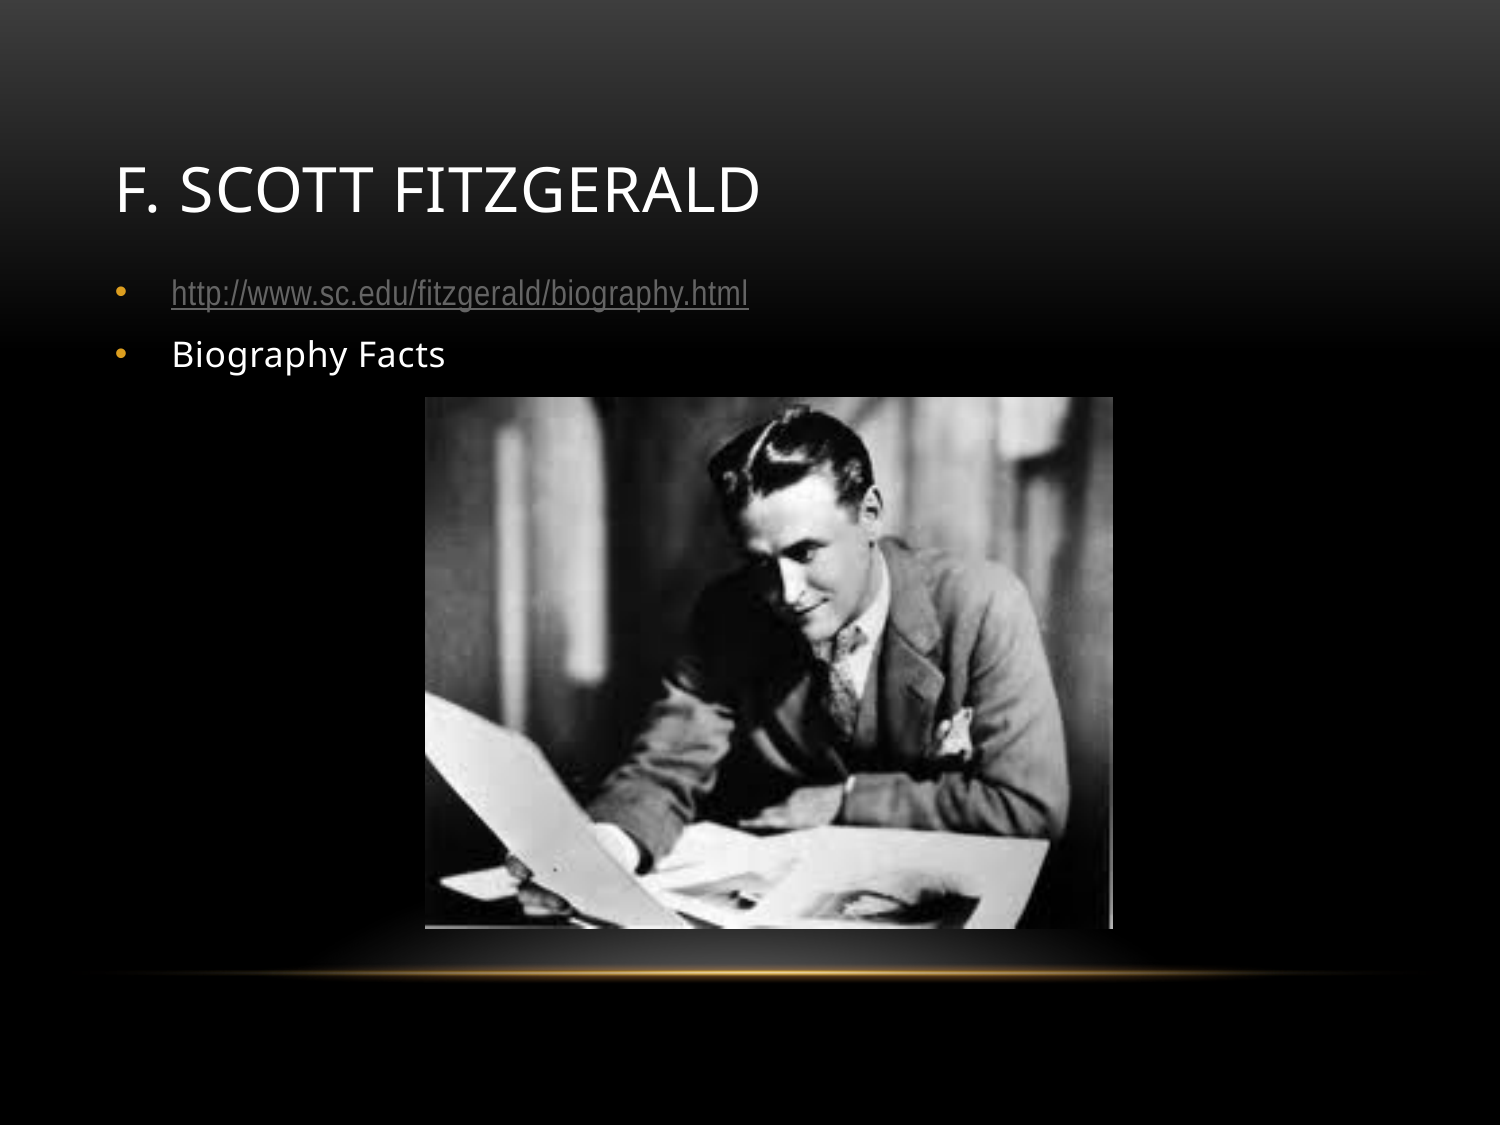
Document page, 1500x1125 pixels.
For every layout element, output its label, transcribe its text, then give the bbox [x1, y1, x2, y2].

picture [0, 0, 1500, 1125]
title F. ScoTt Fitzgerald [99, 45, 1400, 233]
list http://www.sc.edu/fitzgerald/biography.html Biography Facts [99, 262, 1400, 938]
